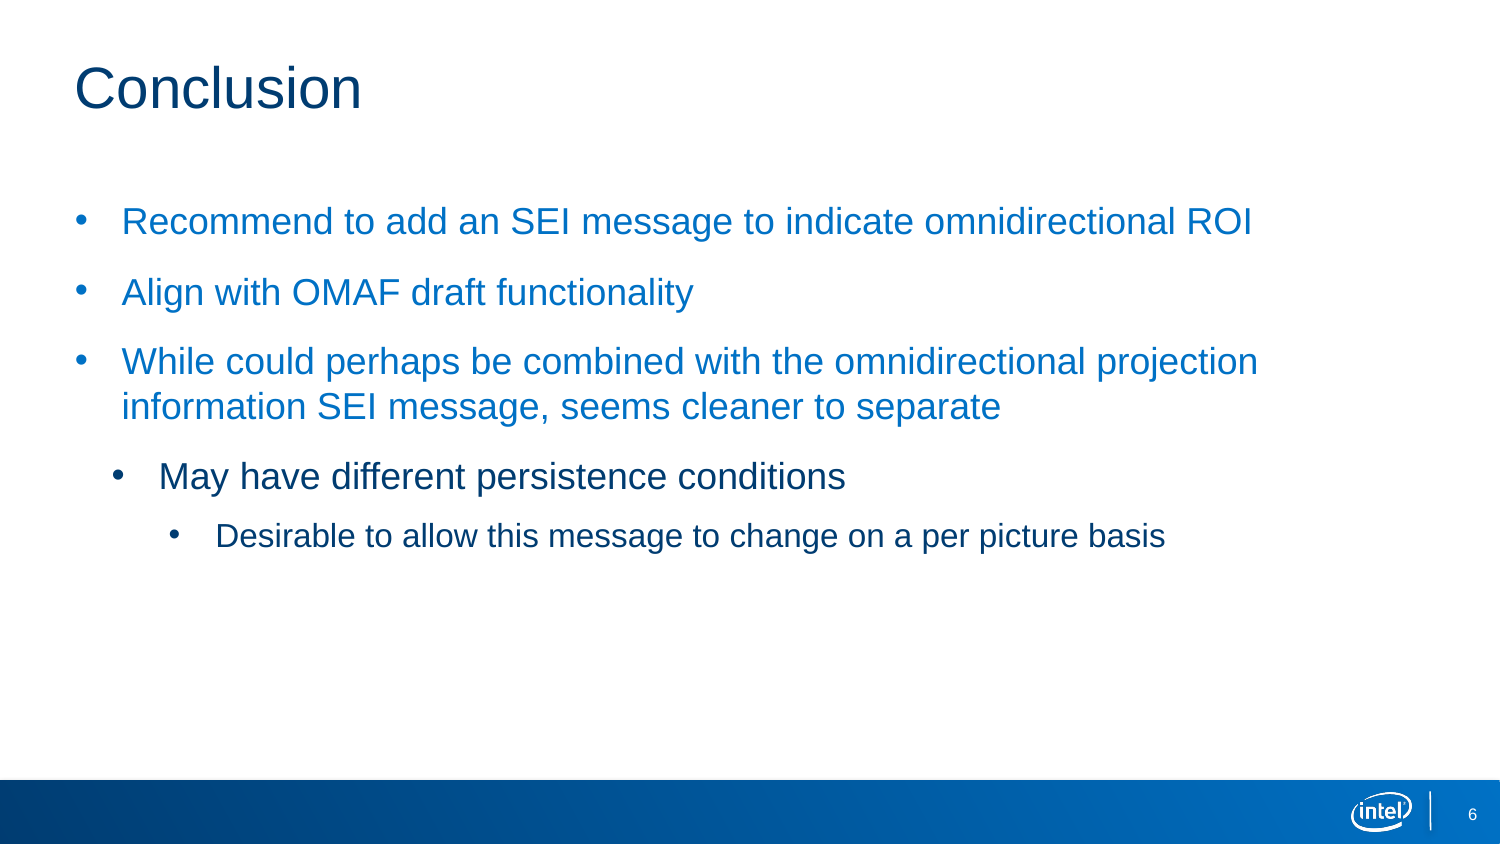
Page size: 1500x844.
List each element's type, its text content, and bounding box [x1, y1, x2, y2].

list Recommend to add an SEI message to indicate omnidirectional ROI Align with OMAF draft functionality While could perhaps be combined with the omnidirectional projection information SEI message, seems cleaner to separate May have different persistence conditions Desirable to allow this message to change on a per picture basis [74, 197, 1425, 760]
title Conclusion [74, 50, 1425, 194]
slide_number 6 [1127, 791, 1478, 837]
